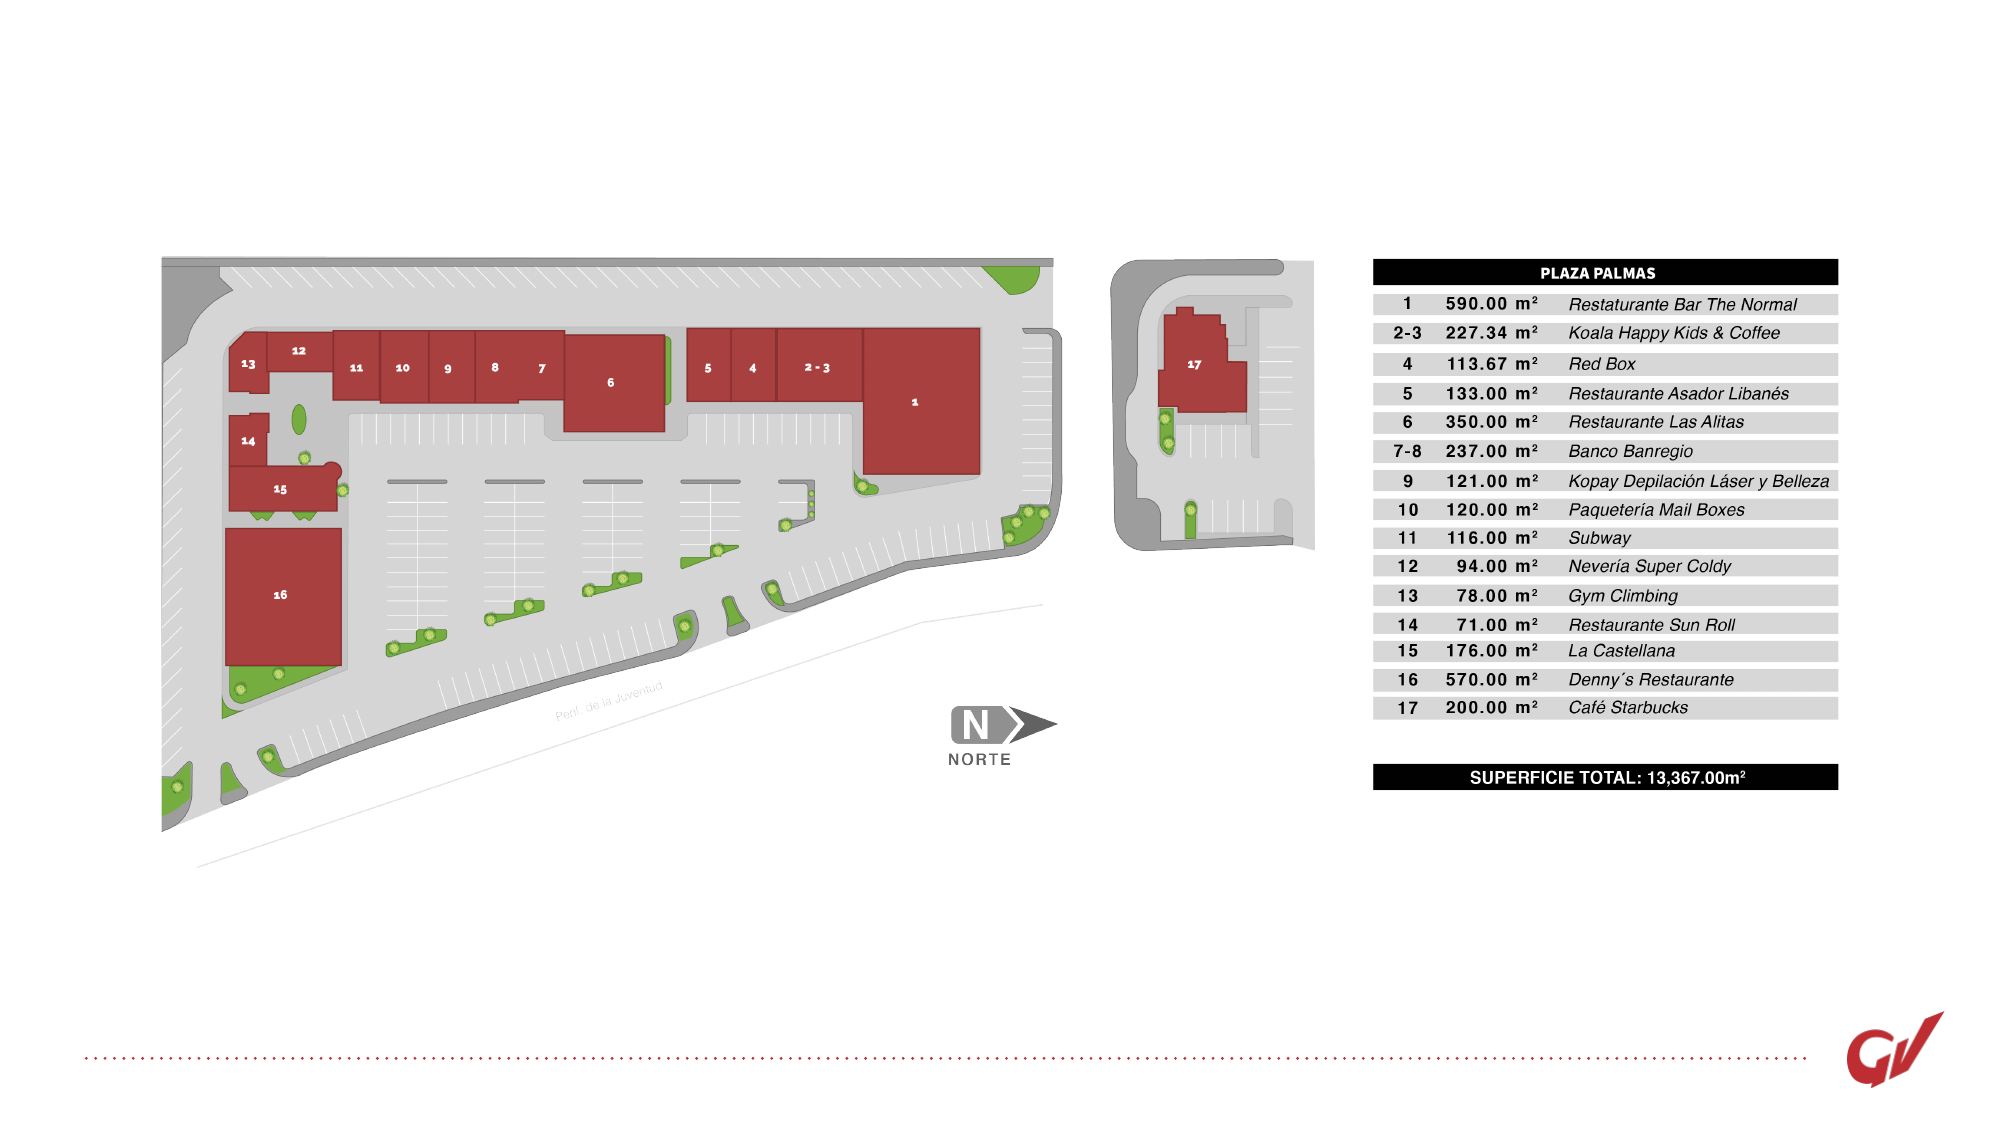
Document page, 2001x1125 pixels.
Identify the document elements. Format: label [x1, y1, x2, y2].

picture [1847, 1011, 1945, 1089]
picture [161, 256, 1839, 869]
